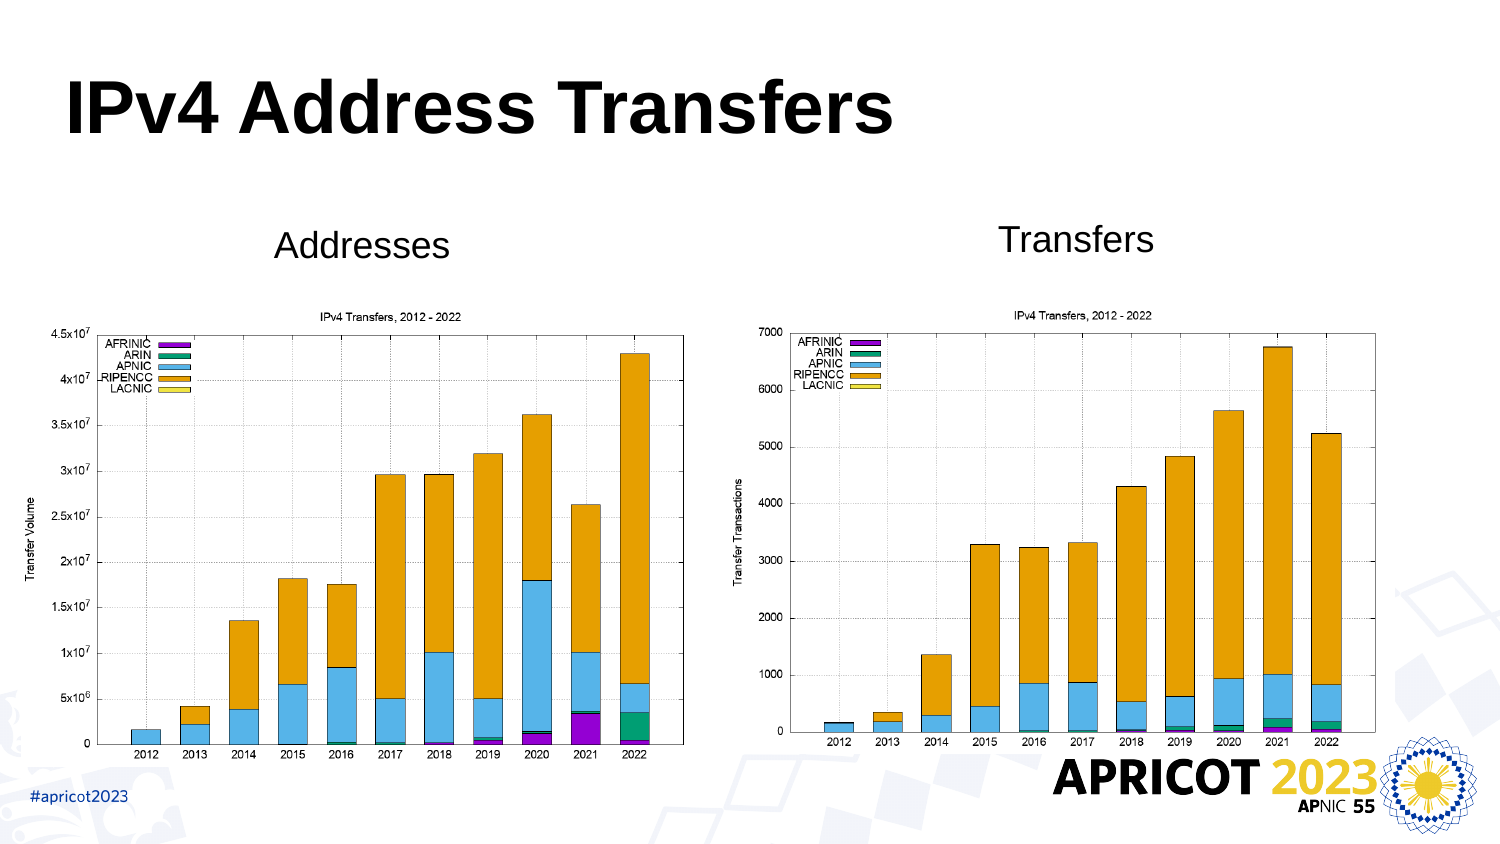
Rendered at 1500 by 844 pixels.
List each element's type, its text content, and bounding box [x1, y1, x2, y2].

picture [20, 301, 704, 767]
title IPv4 Address Transfers [64, 33, 1436, 175]
text_box Transfers [990, 207, 1163, 268]
text_box Addresses [266, 213, 459, 274]
picture [729, 300, 1395, 754]
